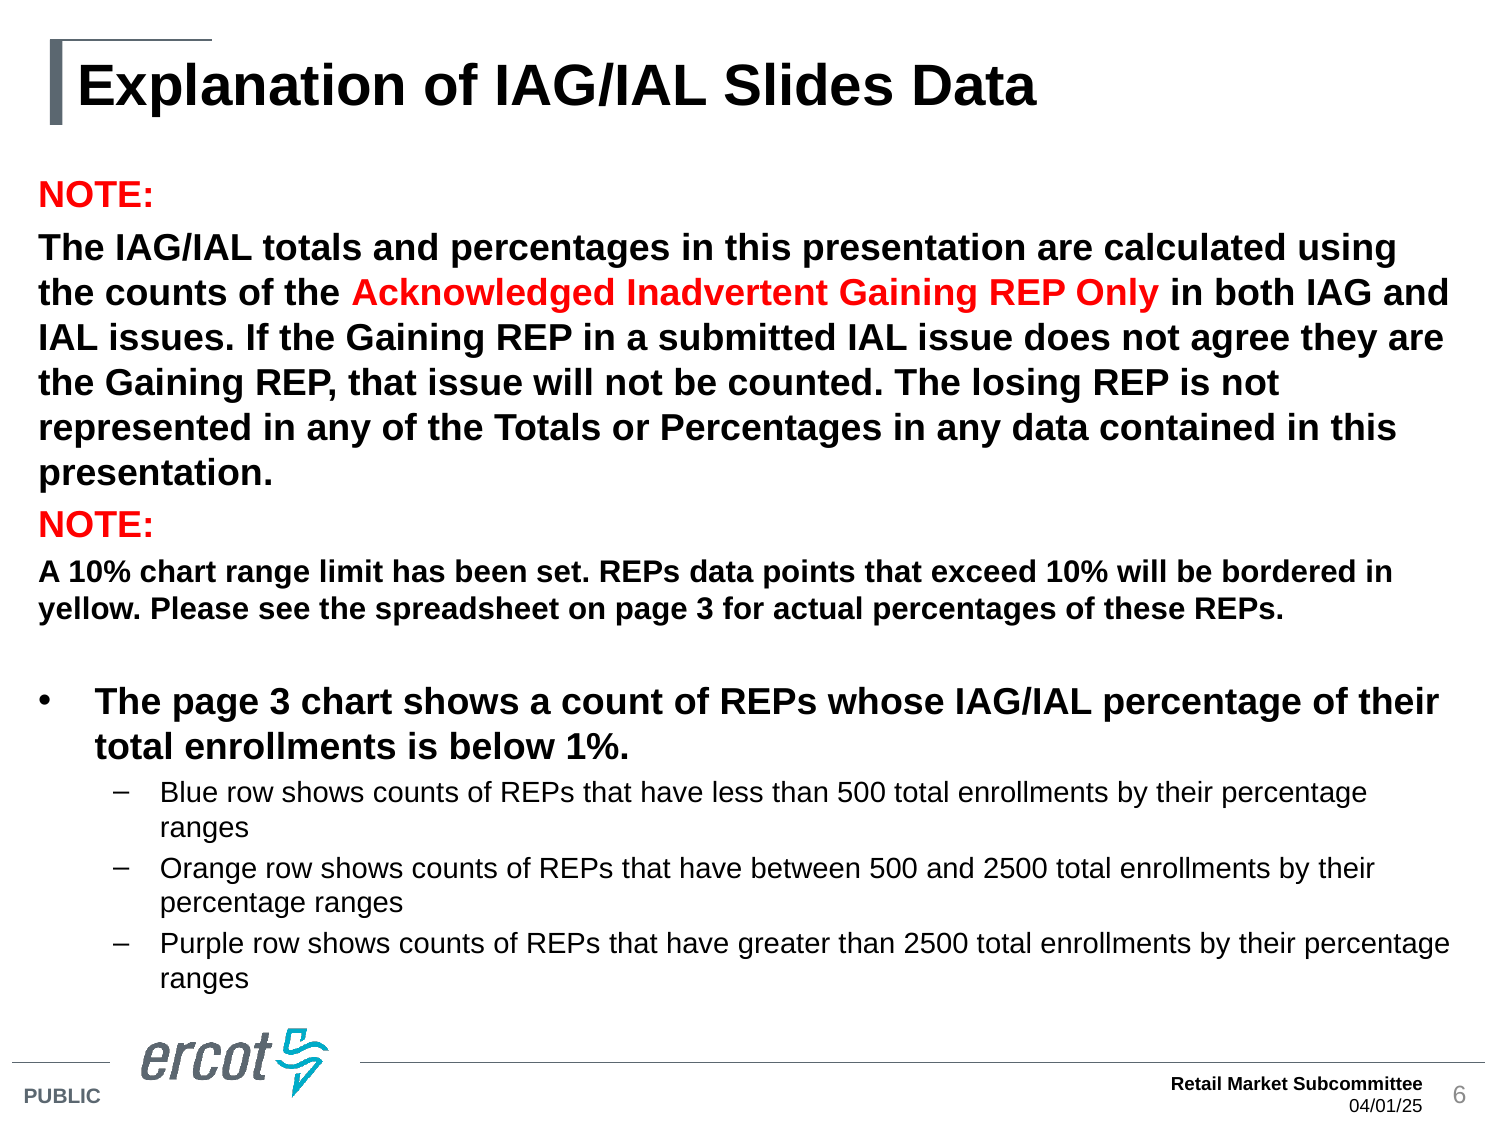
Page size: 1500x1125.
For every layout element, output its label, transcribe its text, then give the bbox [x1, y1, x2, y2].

text_box Retail Market Subcommittee 04/01/25 [1124, 1064, 1438, 1125]
title Explanation of IAG/IAL Slides Data [62, 39, 1450, 138]
list NOTE: The IAG/IAL totals and percentages in this presentation are calculated using the counts of the Acknowledged Inadvertent Gaining REP Only in both IAG and IAL issues. If the Gaining REP in a submitted IAL issue does not agree they are the Gaining REP, that issue will not be counted. The losing REP is not represented in any of the Totals or Percentages in any data contained in this presentation. NOTE: A 10% chart range limit has been set. REPs data points that exceed 10% will be bordered in yellow. Please see the spreadsheet on page 3 for actual percentages of these REPs. The page 3 chart shows a count of REPs whose IAG/IAL percentage of their total enrollments is below 1%. Blue row shows counts of REPs that have less than 500 total enrollments by their percentage ranges Orange row shows counts of REPs that have between 500 and 2500 total enrollments by their percentage ranges Purple row shows counts of REPs that have greater than 2500 total enrollments by their percentage ranges [23, 162, 1474, 1000]
picture [137, 1024, 332, 1100]
slide_number 6 [1438, 1076, 1475, 1112]
